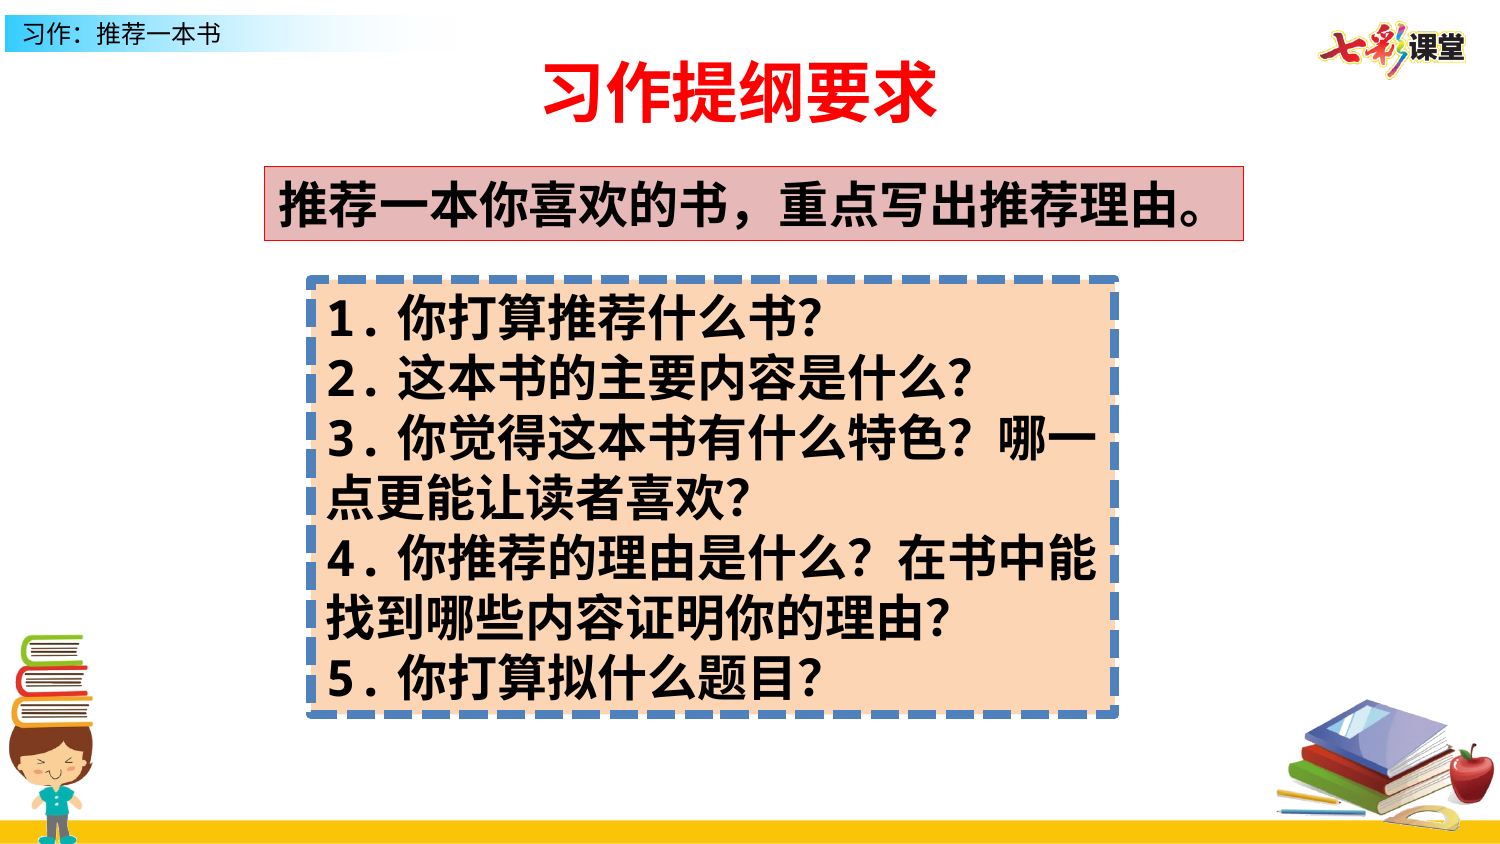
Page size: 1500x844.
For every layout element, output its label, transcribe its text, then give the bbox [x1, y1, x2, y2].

text_box 习作提纲要求 [523, 43, 1087, 139]
text_box 1.你打算推荐什么书？ 2.这本书的主要内容是什么？ 3.你觉得这本书有什么特色？哪一点更能让读者喜欢？ 4.你推荐的理由是什么？在书中能找到哪些内容证明你的理由？ 5.你打算拟什么题目？ [311, 279, 1115, 715]
picture [0, 616, 167, 844]
picture [1316, 20, 1468, 80]
picture [1227, 662, 1500, 844]
text_box 推荐一本你喜欢的书，重点写出推荐理由。 [264, 166, 1244, 241]
